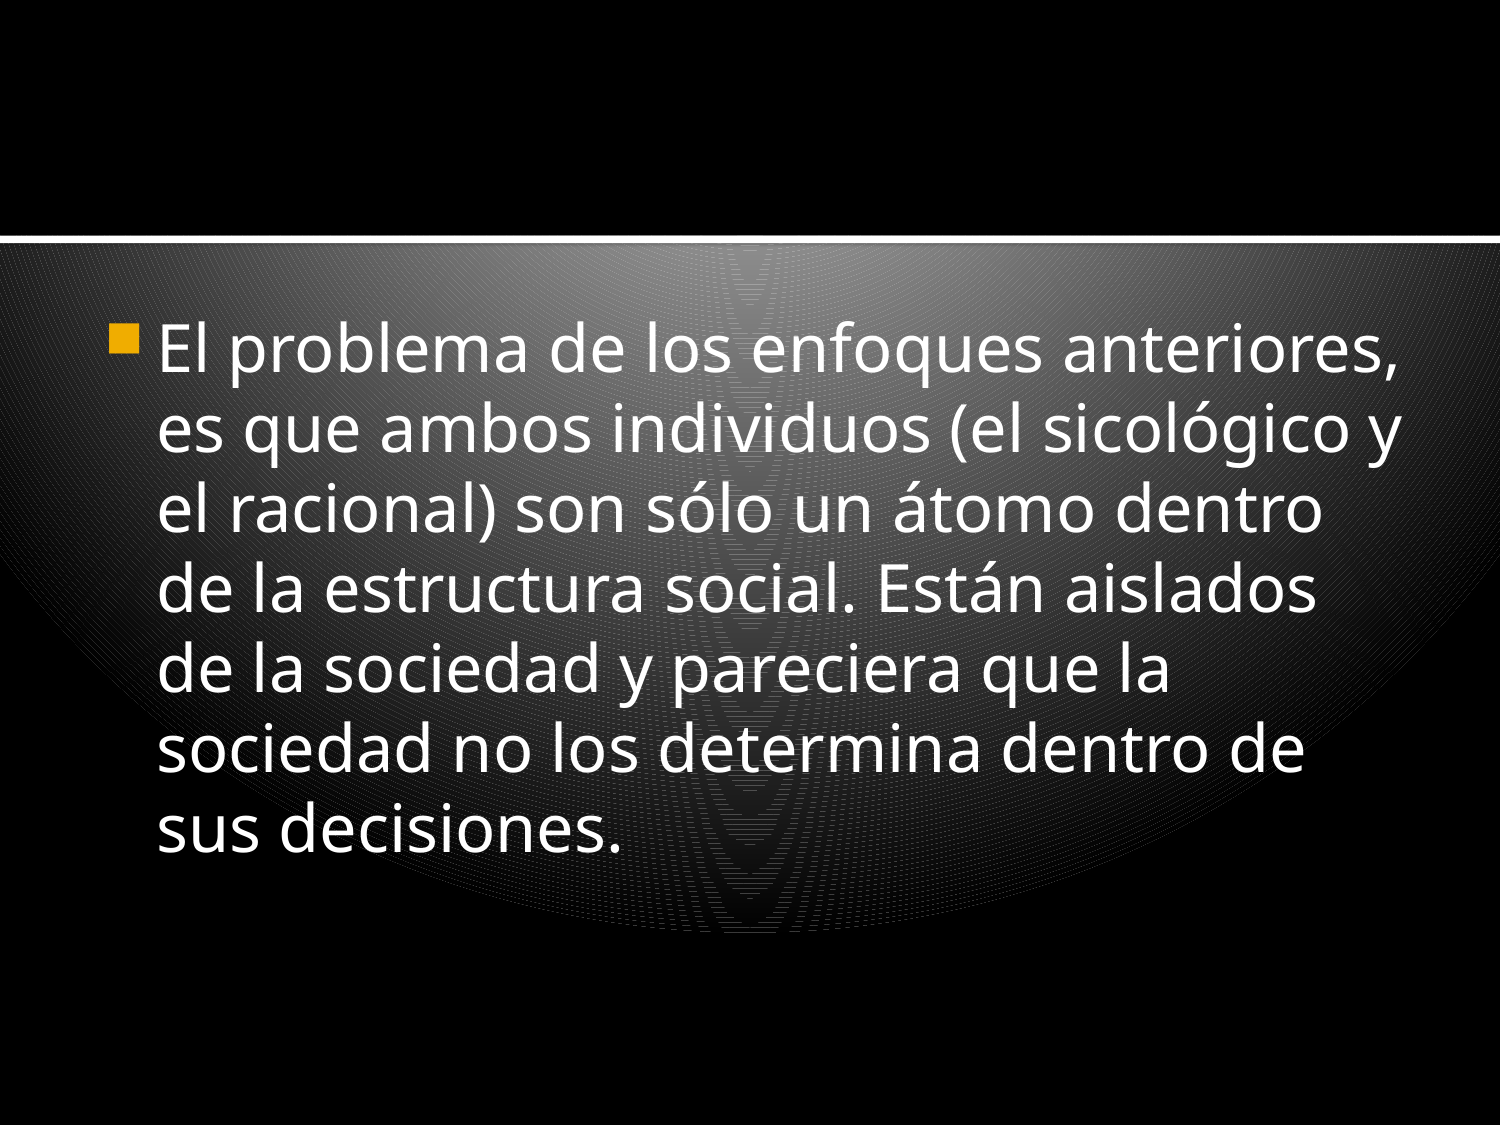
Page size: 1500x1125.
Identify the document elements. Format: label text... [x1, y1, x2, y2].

list El problema de los enfoques anteriores, es que ambos individuos (el sicológico y el racional) son sólo un átomo dentro de la estructura social. Están aislados de la sociedad y pareciera que la sociedad no los determina dentro de sus decisiones. [75, 291, 1425, 1050]
